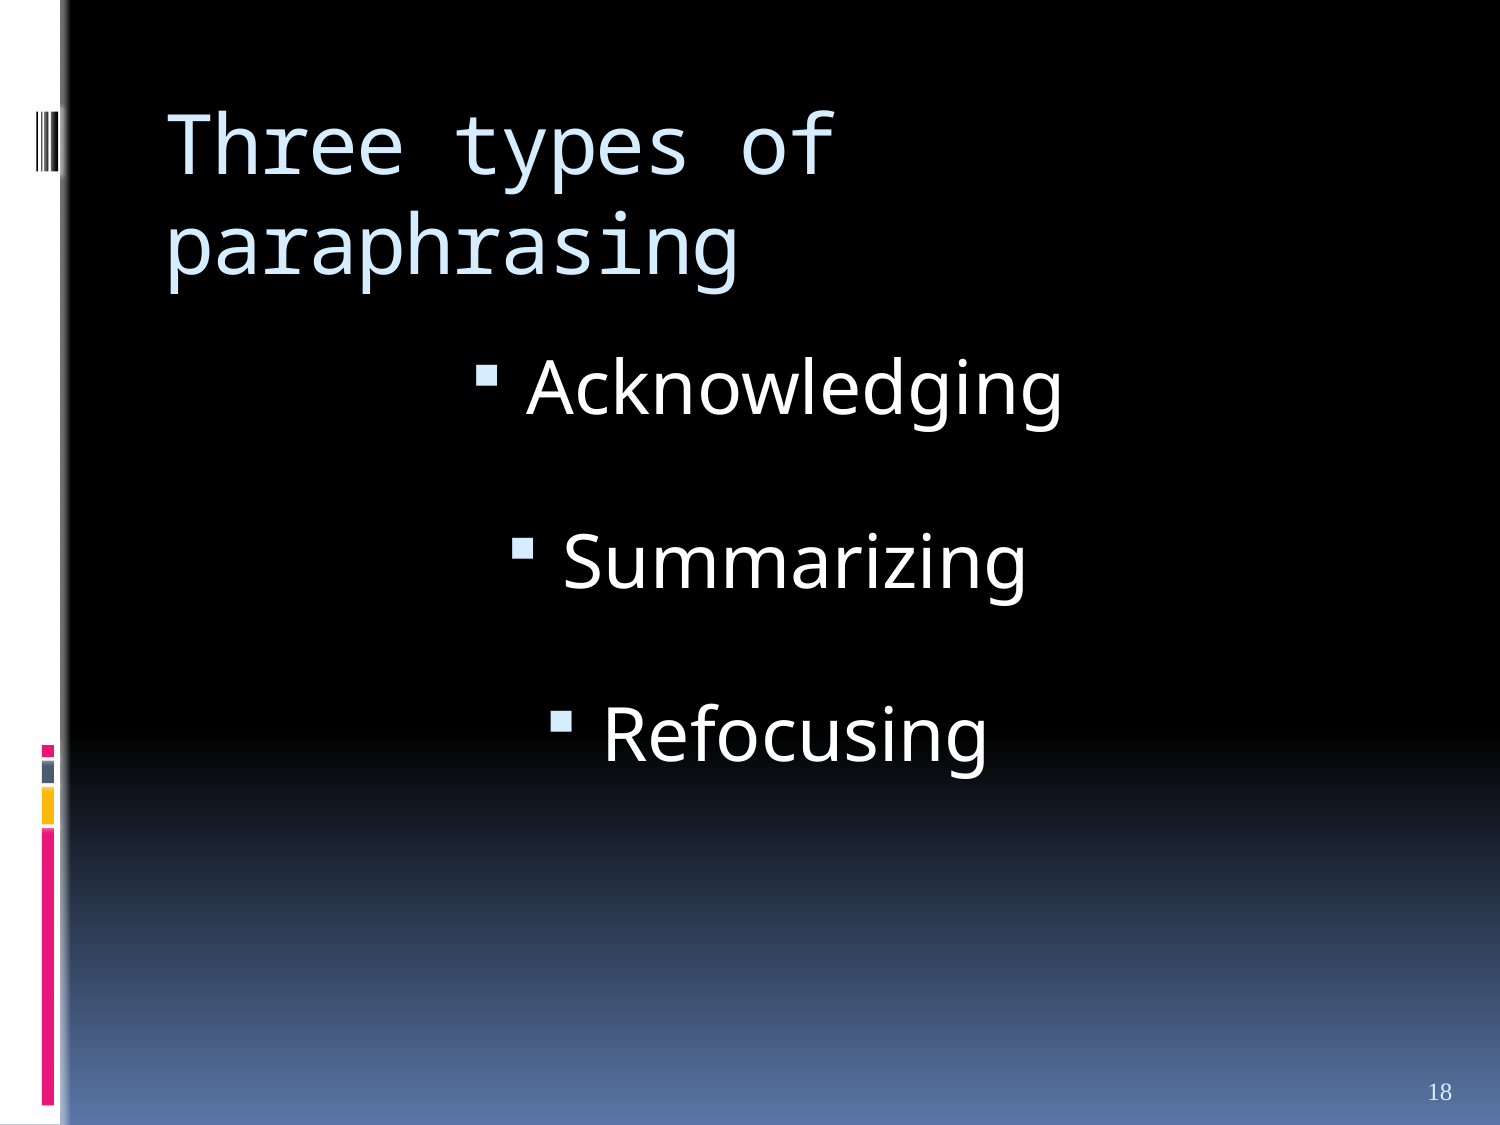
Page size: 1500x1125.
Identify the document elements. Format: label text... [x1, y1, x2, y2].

slide_number 18 [1412, 1052, 1488, 1113]
list Acknowledging Summarizing Refocusing [87, 350, 1438, 1005]
title Three types of paraphrasing [150, 83, 1425, 234]
